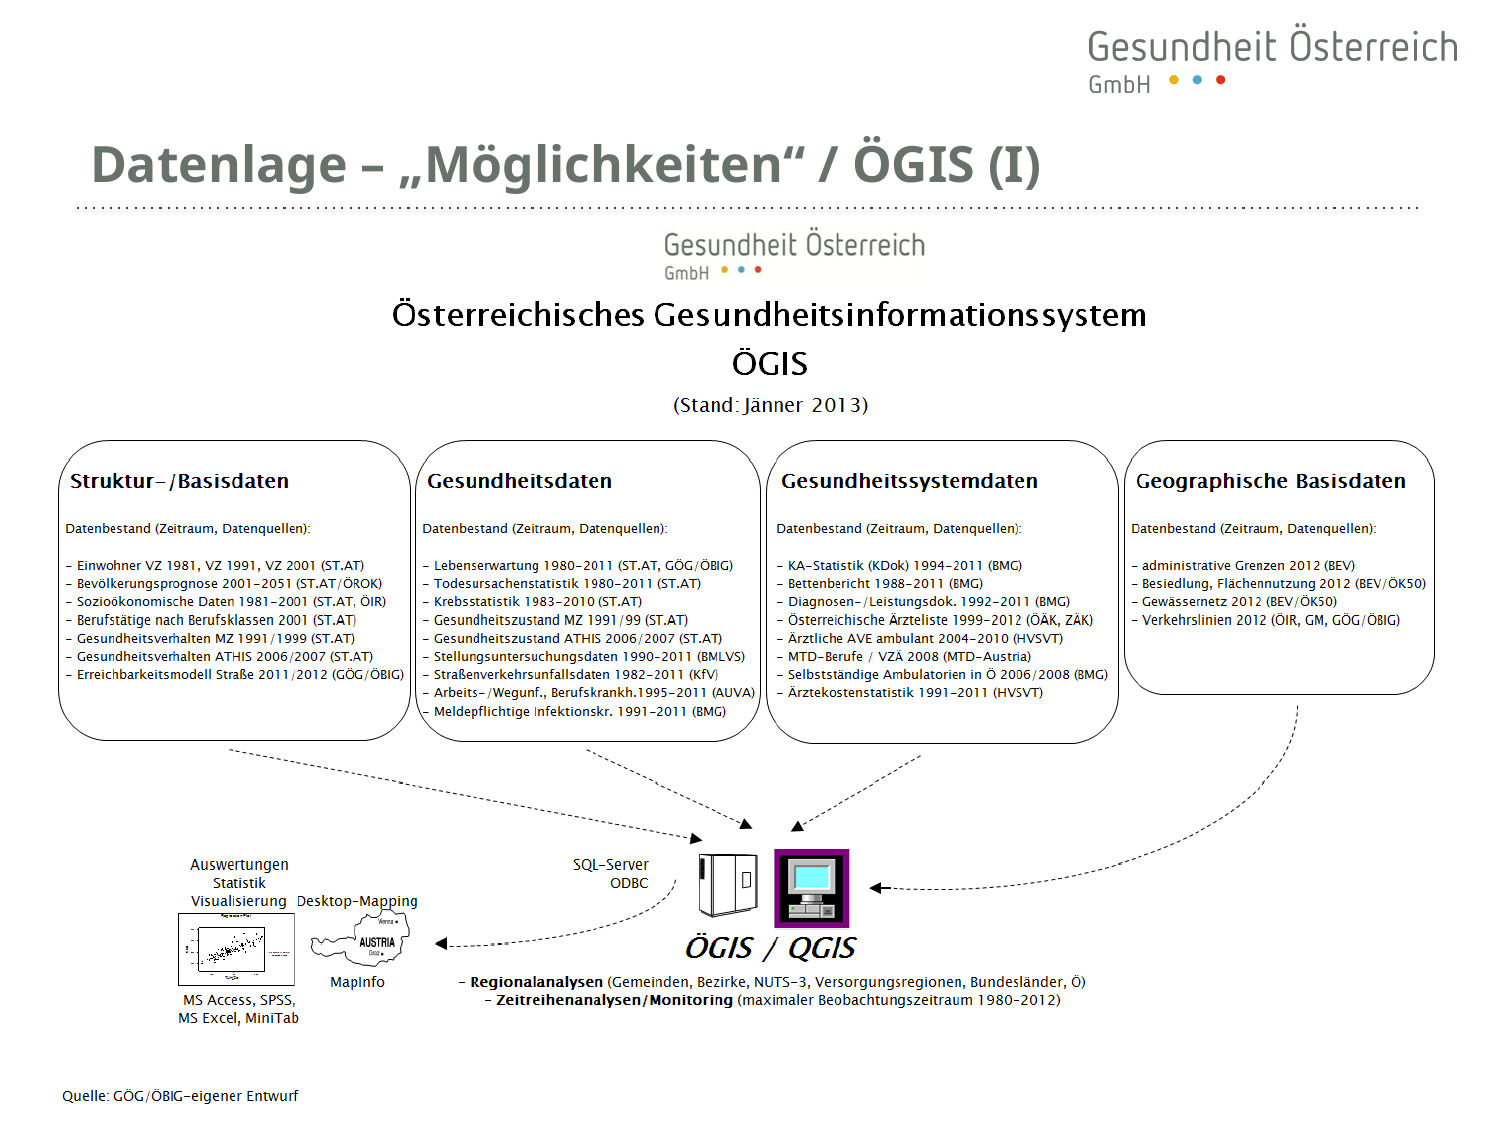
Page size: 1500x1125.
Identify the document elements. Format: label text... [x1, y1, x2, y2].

picture [52, 219, 1441, 1107]
text_box [0, 0, 1500, 75]
picture [1089, 75, 1457, 93]
title Datenlage – „Möglichkeiten“ / ÖGIS (I) [74, 128, 1426, 197]
